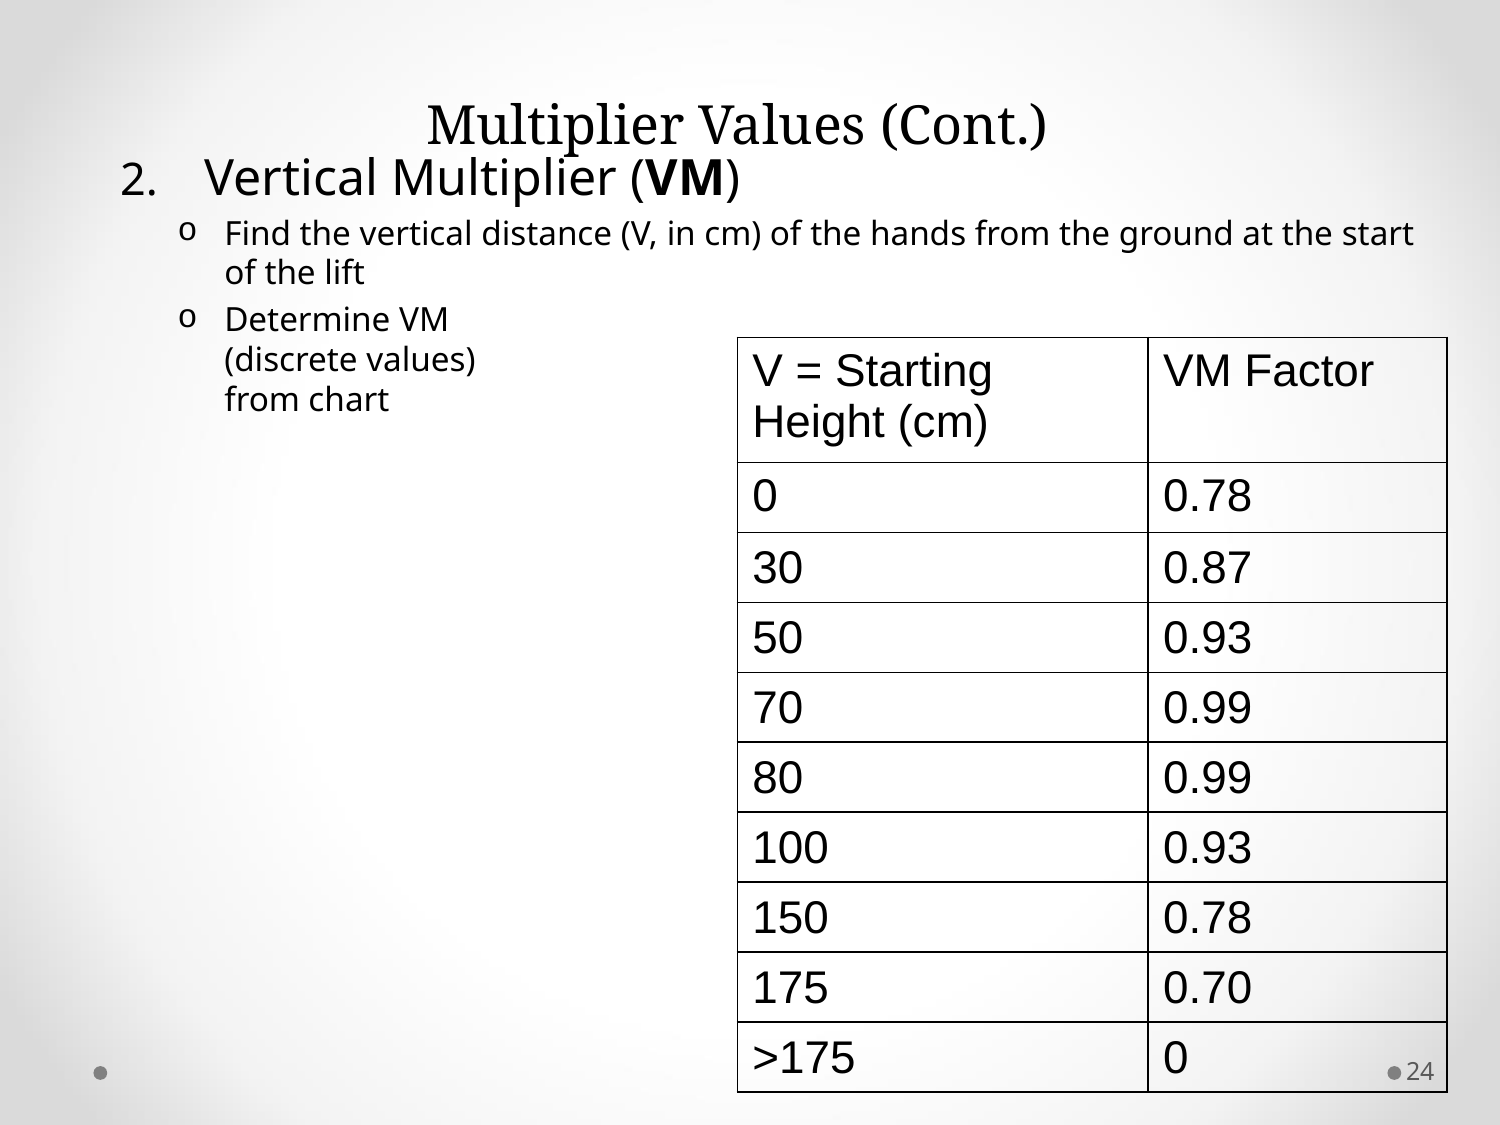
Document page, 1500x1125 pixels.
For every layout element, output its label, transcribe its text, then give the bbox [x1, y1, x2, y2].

table_cell 0 [738, 463, 1147, 532]
table_cell 150 [738, 883, 1147, 951]
list Vertical Multiplier (VM) Find the vertical distance (V, in cm) of the hands from the ground at the start of the lift Determine VM (discrete values) from chart [87, 137, 1438, 1113]
table_cell 100 [738, 813, 1147, 881]
table_cell 0.93 [1149, 603, 1446, 672]
table_cell 0.70 [1149, 953, 1446, 1021]
picture [0, 0, 1500, 1125]
table_header VM Factor [1149, 338, 1446, 462]
table_cell 0.99 [1149, 743, 1446, 811]
table_cell 70 [738, 673, 1147, 741]
table_cell >175 [738, 1023, 1147, 1091]
table_cell 0.87 [1149, 533, 1446, 602]
table_cell 0.78 [1149, 883, 1446, 951]
table_cell 80 [738, 743, 1147, 811]
table_header V = Starting Height (cm) [738, 338, 1147, 462]
table_cell 50 [738, 603, 1147, 672]
slide_number 24 [1401, 1042, 1494, 1103]
table_cell 30 [738, 533, 1147, 602]
table_cell 0.99 [1149, 673, 1446, 741]
table_cell 0.93 [1149, 813, 1446, 881]
title Multiplier Values (Cont.) [62, 62, 1413, 163]
table_cell 0.78 [1149, 463, 1446, 532]
table_cell 175 [738, 953, 1147, 1021]
table_cell 0 [1149, 1023, 1446, 1091]
